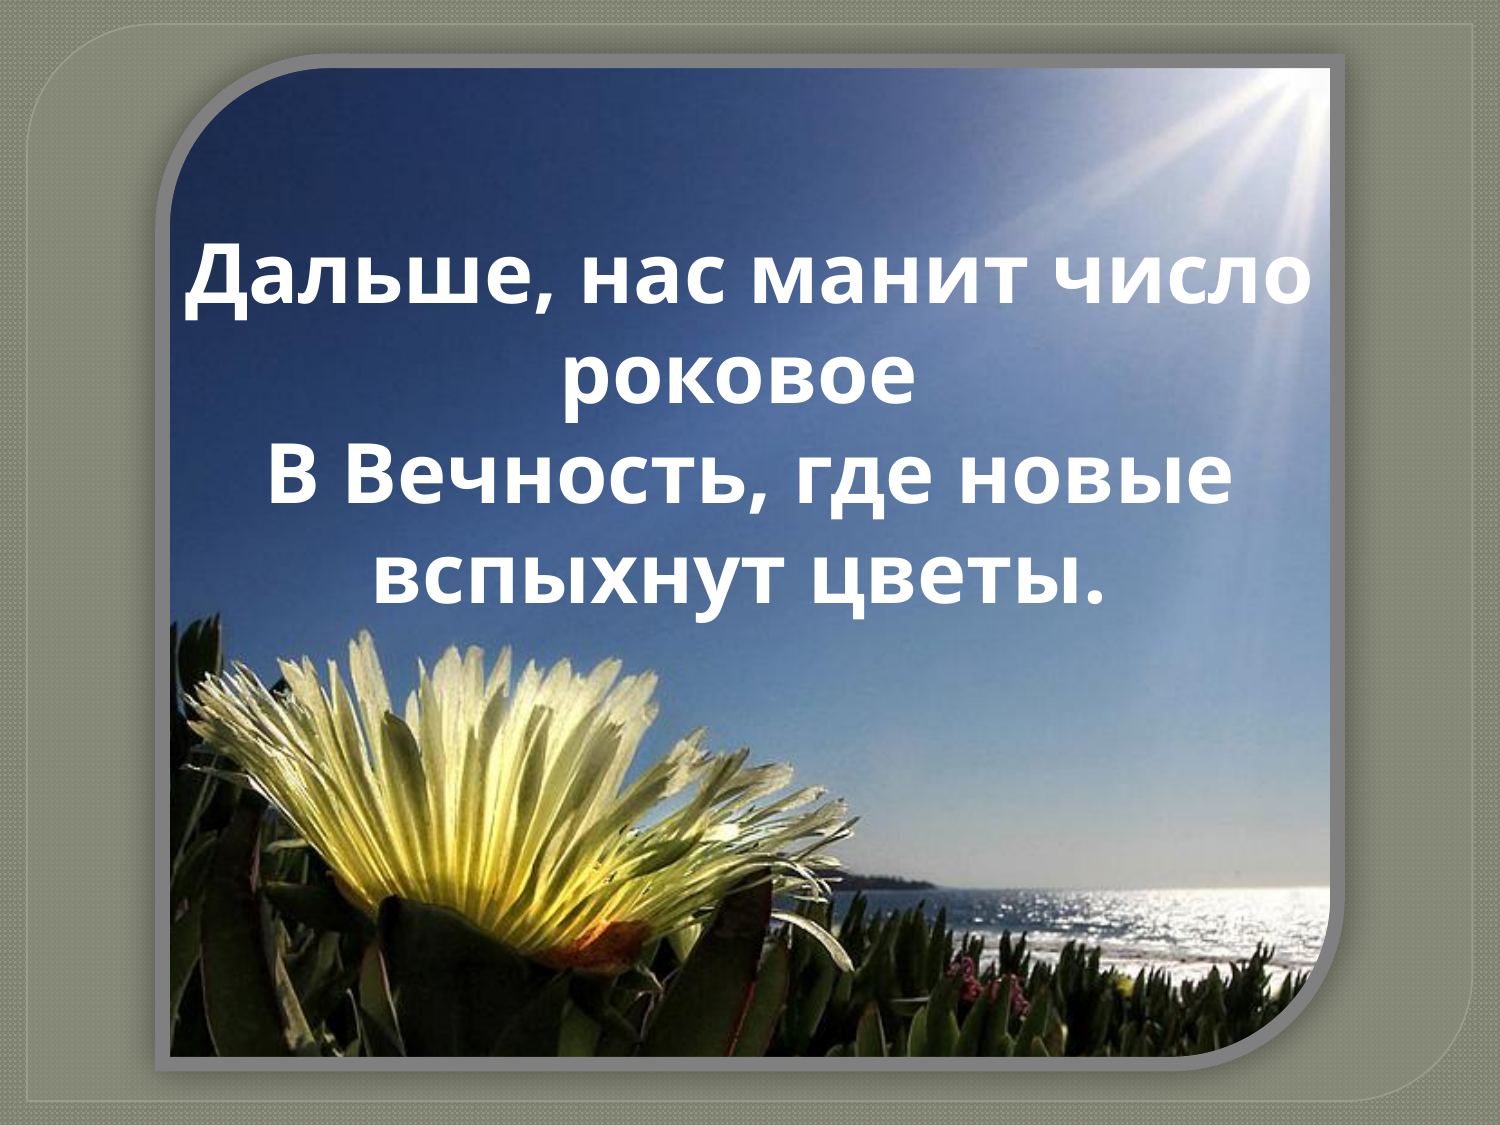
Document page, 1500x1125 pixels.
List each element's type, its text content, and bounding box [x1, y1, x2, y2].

text_box Дальше, нас манит число роковое В Вечность, где новые вспыхнут цветы. [149, 212, 155, 628]
picture [162, 60, 1338, 1065]
text_box Дальше, нас манит число роковое В Вечность, где новые вспыхнут цветы. [1343, 212, 1350, 628]
